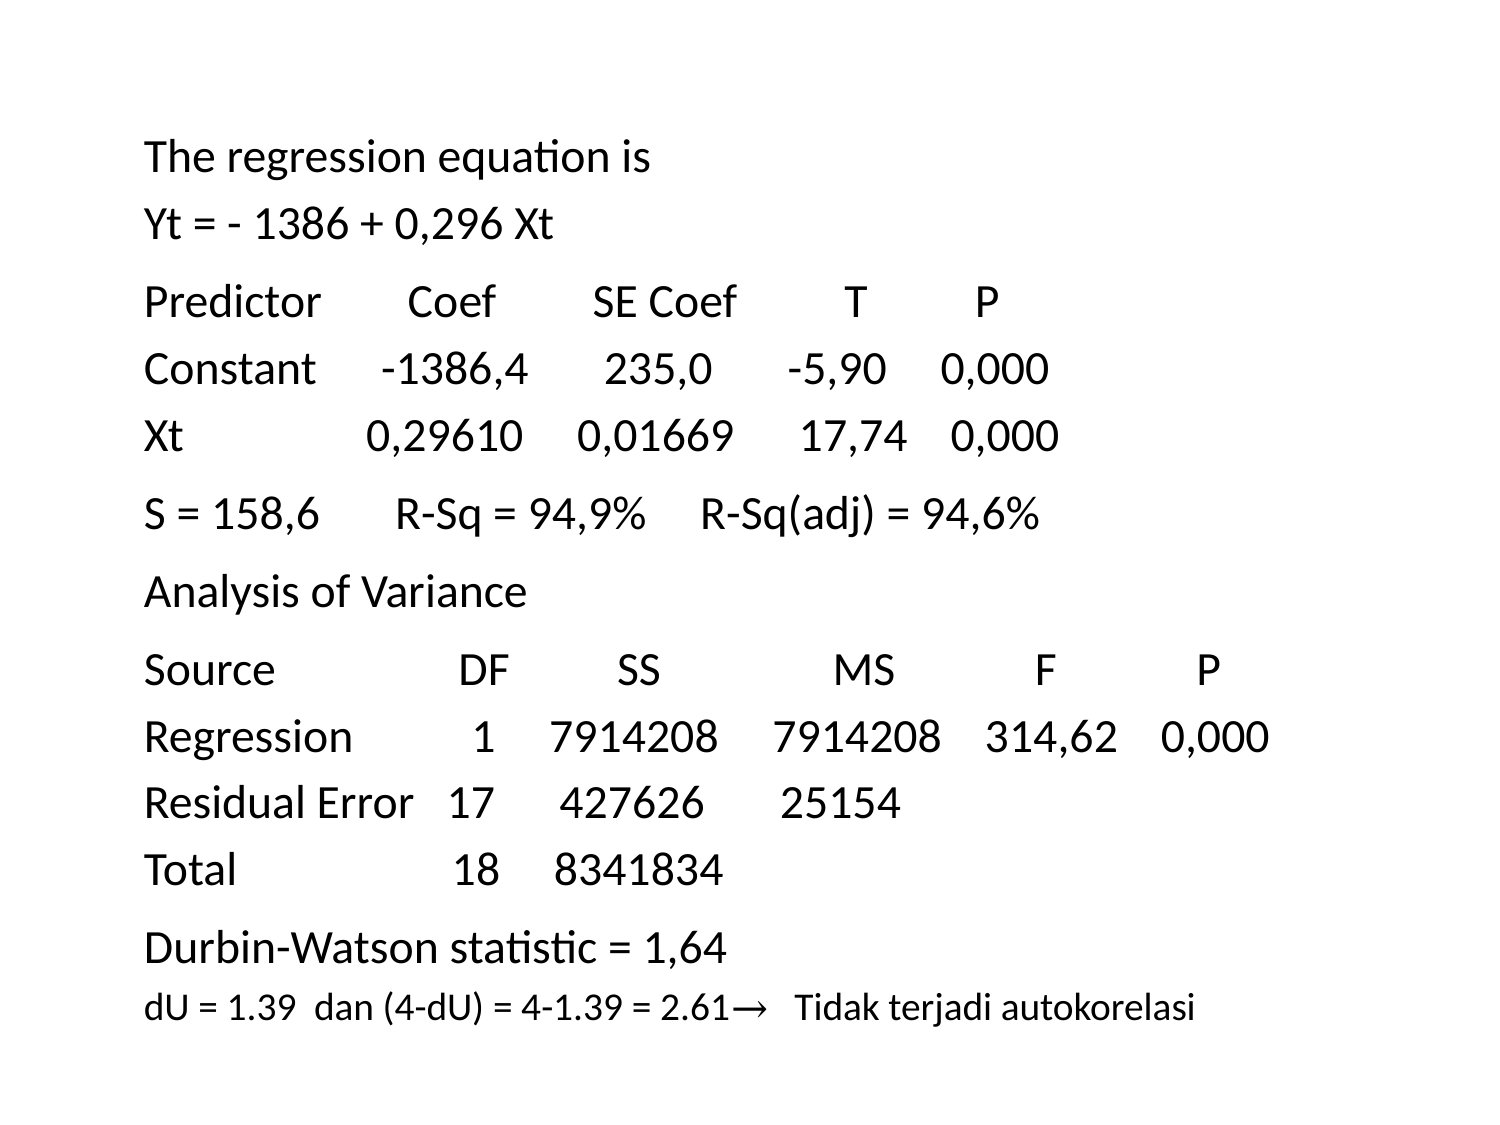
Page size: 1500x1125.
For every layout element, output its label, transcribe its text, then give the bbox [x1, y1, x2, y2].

list The regression equation is Yt = - 1386 + 0,296 Xt Predictor Coef SE Coef T P Constant -1386,4 235,0 -5,90 0,000 Xt 0,29610 0,01669 17,74 0,000 S = 158,6 R-Sq = 94,9% R-Sq(adj) = 94,6% Analysis of Variance Source DF SS MS F P Regression 1 7914208 7914208 314,62 0,000 Residual Error 17 427626 25154 Total 18 8341834 Durbin-Watson statistic = 1,64 dU = 1.39 dan (4-dU) = 4-1.39 = 2.61→ Tidak terjadi autokorelasi [128, 117, 1437, 1041]
